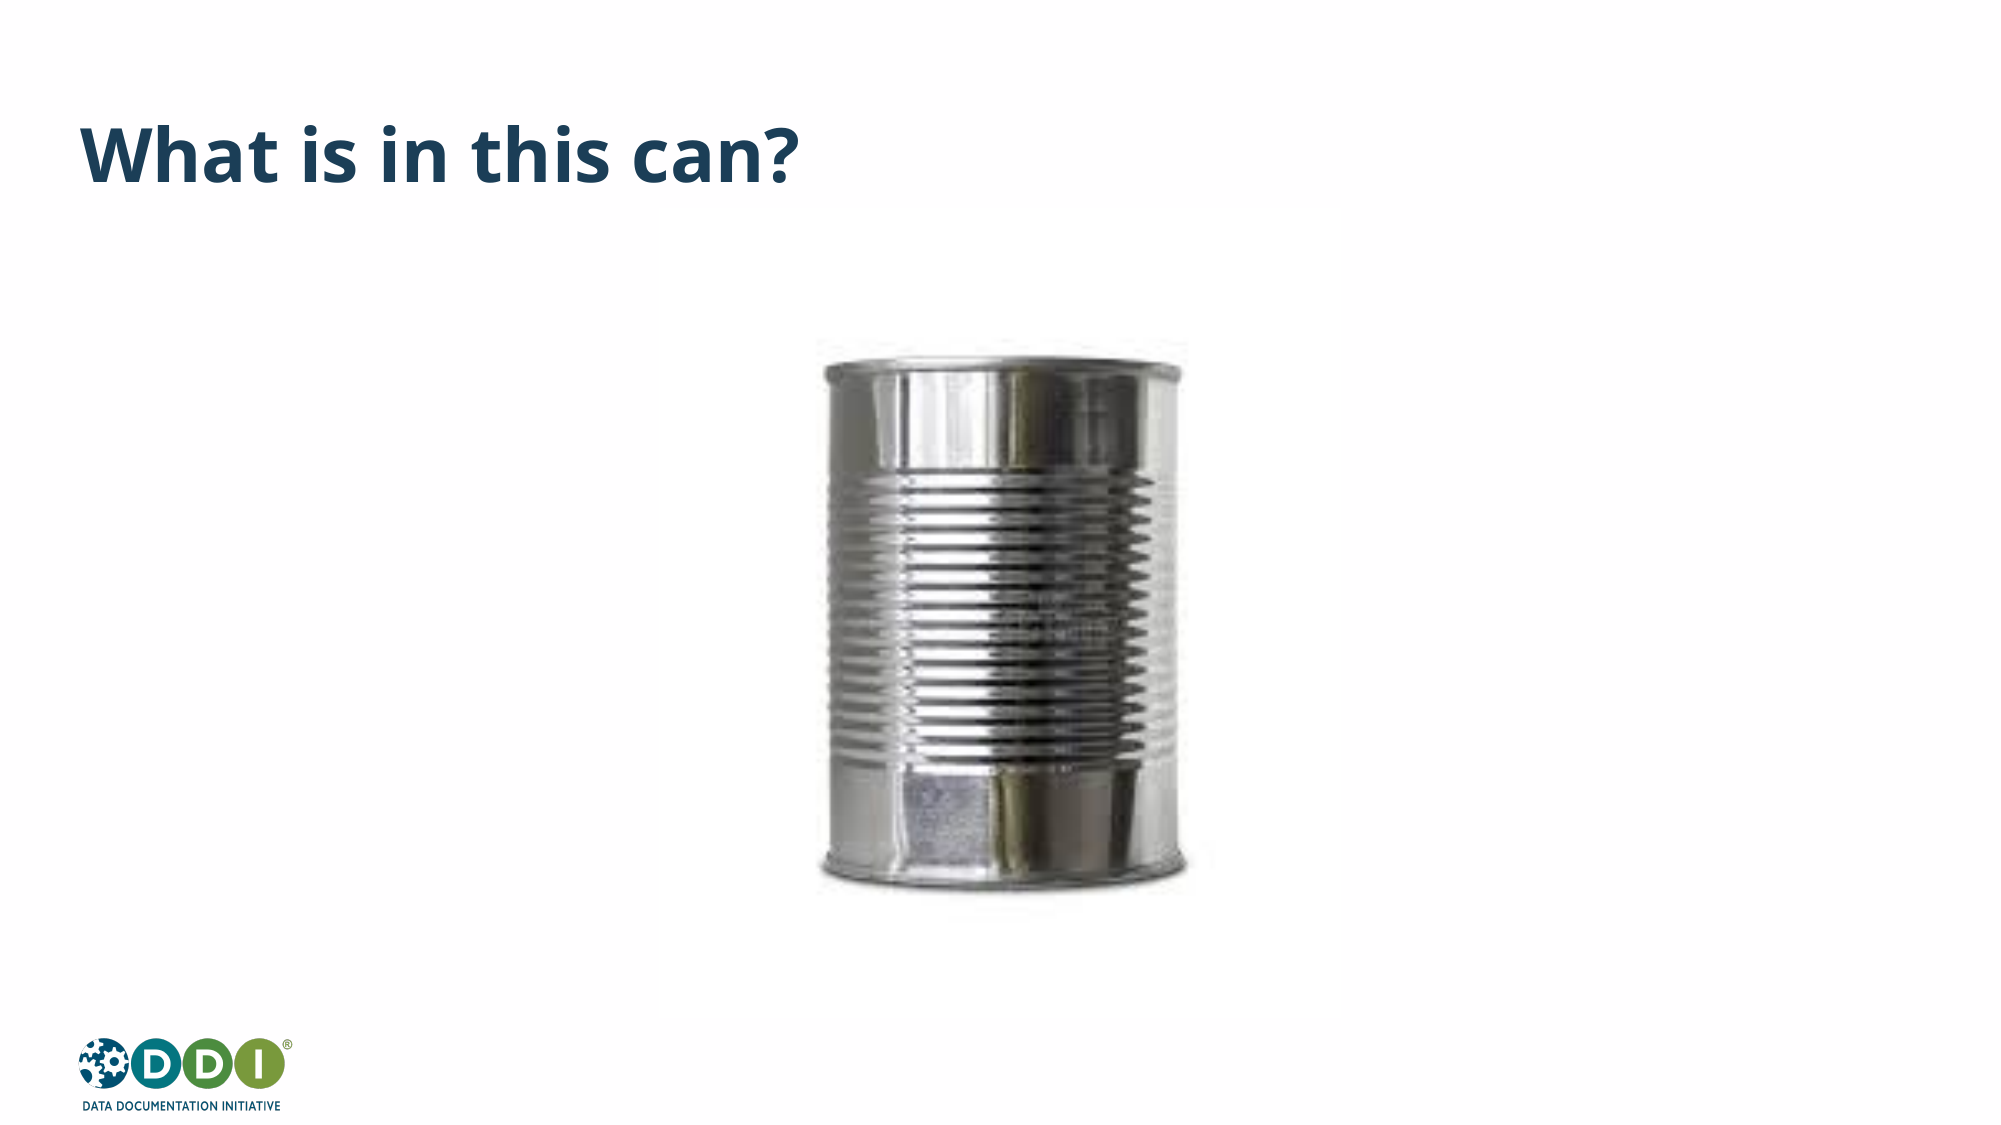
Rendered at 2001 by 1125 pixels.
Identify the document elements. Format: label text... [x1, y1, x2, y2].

picture [659, 207, 1341, 1018]
title What is in this can? [65, 59, 1916, 247]
picture [65, 1032, 305, 1115]
